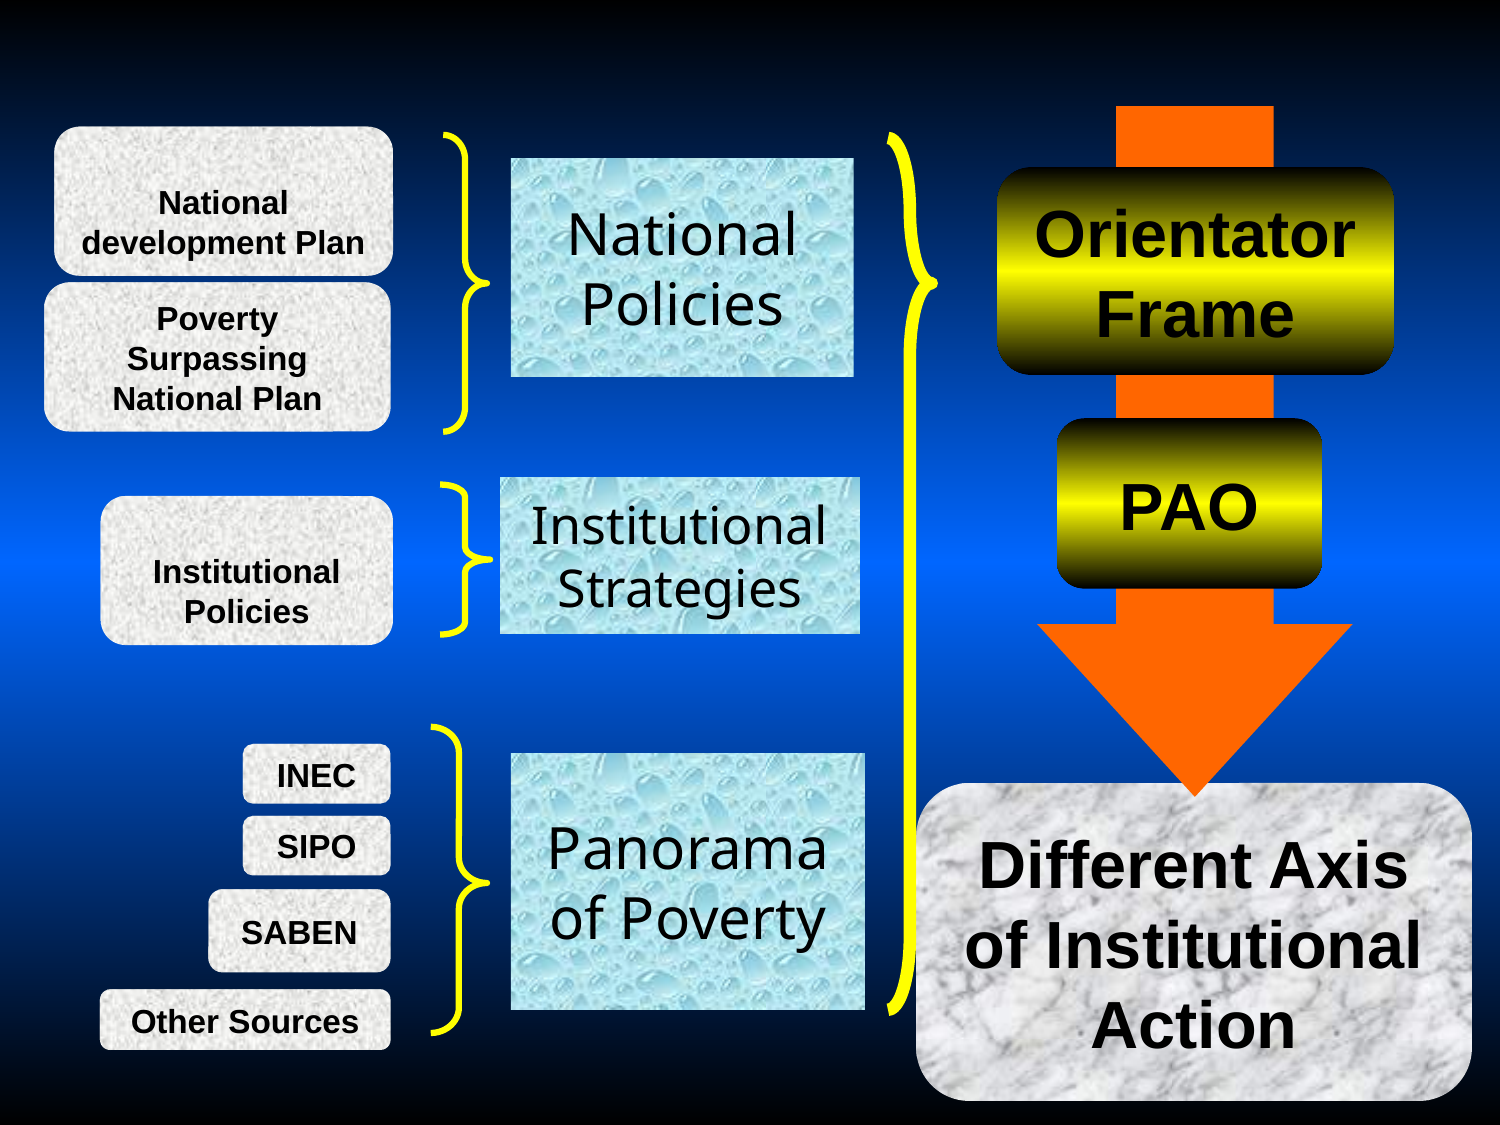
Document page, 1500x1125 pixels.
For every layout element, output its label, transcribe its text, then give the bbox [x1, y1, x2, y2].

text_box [44, 126, 488, 433]
text_box [1037, 589, 1353, 797]
text_box National Policies [510, 158, 854, 377]
text_box Orientator Frame [997, 167, 1394, 376]
text_box Institutional Policies [100, 495, 393, 646]
text_box PAO [1056, 418, 1322, 589]
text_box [99, 726, 488, 1051]
text_box Panorama of Poverty [510, 753, 865, 1010]
text_box Different Axis of Institutional Action [916, 783, 1472, 1101]
text_box [887, 137, 932, 1010]
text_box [439, 476, 860, 635]
text_box [1116, 106, 1274, 167]
text_box [1116, 376, 1274, 418]
